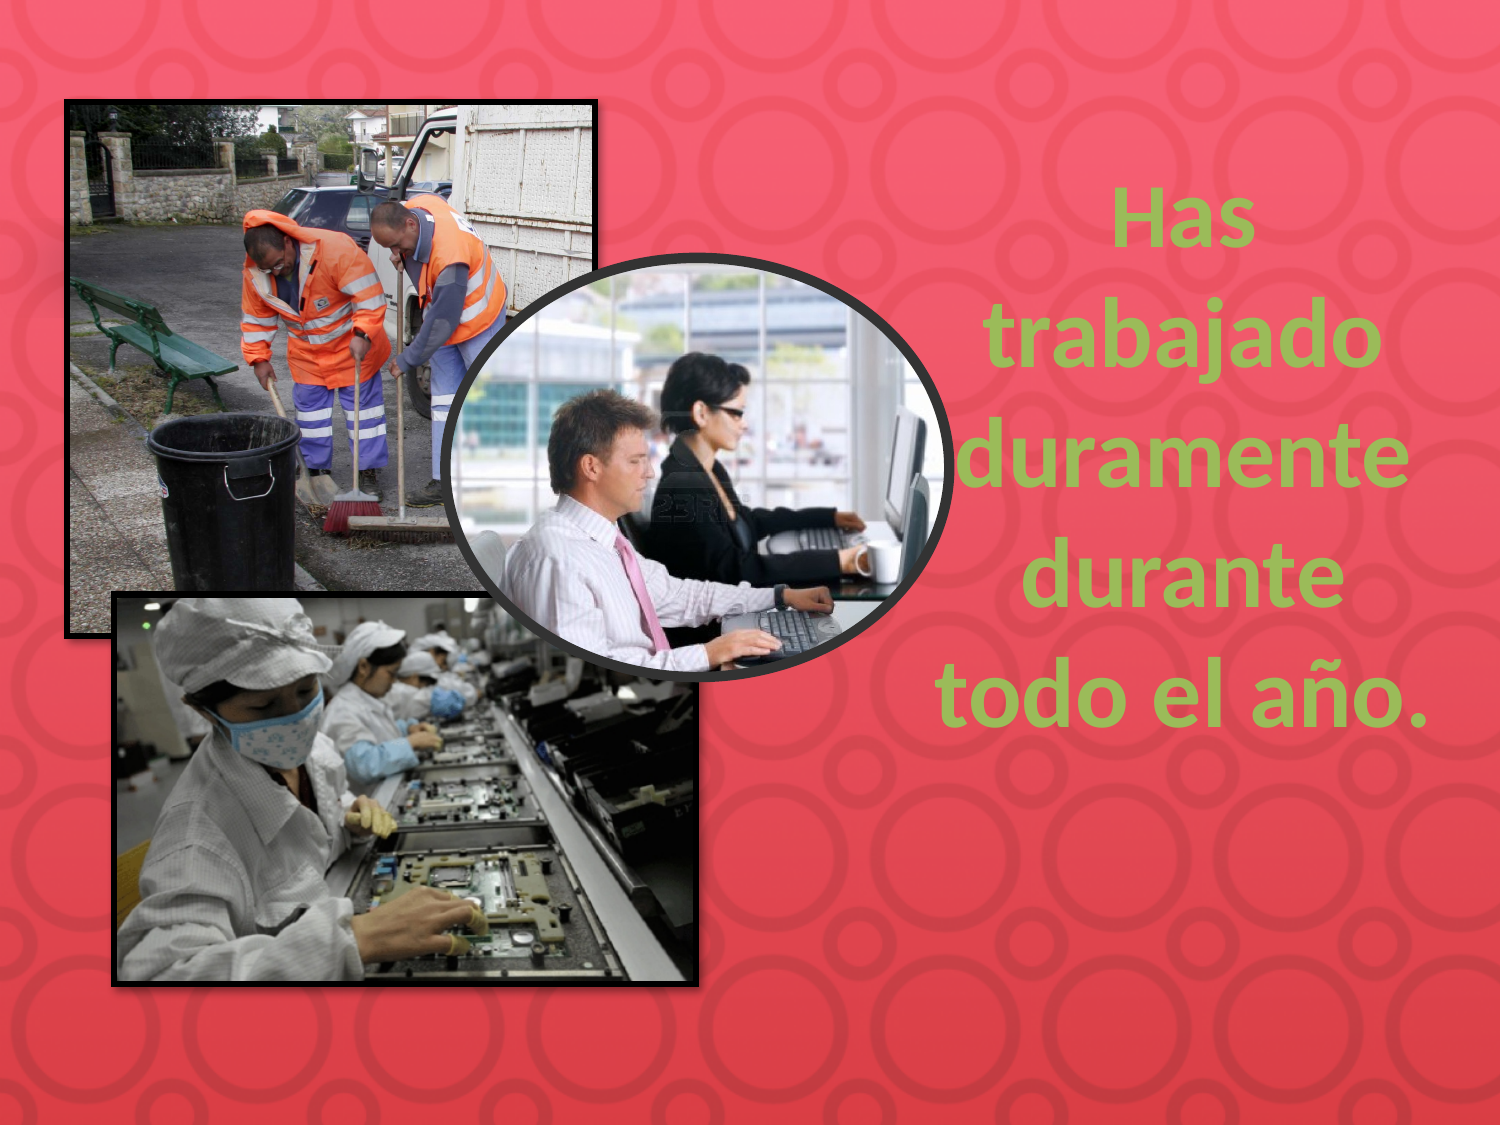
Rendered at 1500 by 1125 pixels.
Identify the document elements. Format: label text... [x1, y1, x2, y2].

text_box Has trabajado duramente durante todo el año. [902, 140, 1465, 756]
picture [70, 105, 950, 982]
